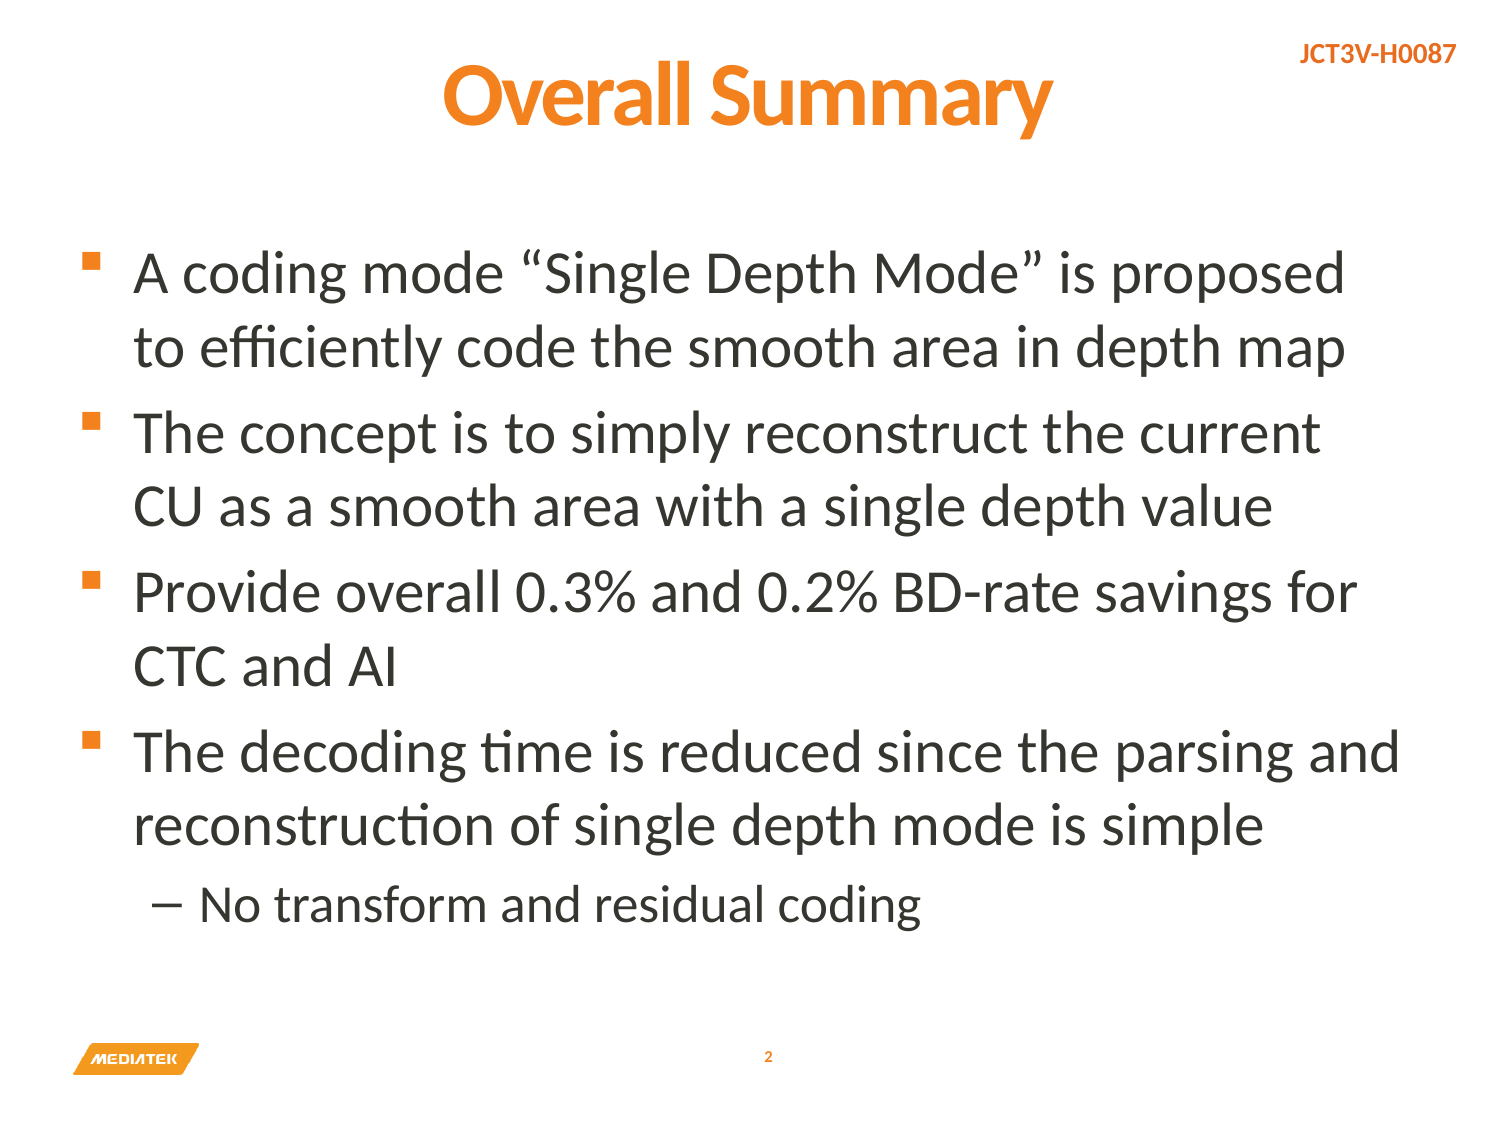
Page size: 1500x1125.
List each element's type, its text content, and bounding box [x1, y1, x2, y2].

picture [73, 1050, 199, 1075]
title Overall Summary [87, 47, 1410, 200]
slide_number 2 [711, 1022, 788, 1089]
list A coding mode “Single Depth Mode” is proposed to efficiently code the smooth area in depth map The concept is to simply reconstruct the current CU as a smooth area with a single depth value Provide overall 0.3% and 0.2% BD-rate savings for CTC and AI The decoding time is reduced since the parsing and reconstruction of single depth mode is simple No transform and residual coding [62, 224, 1424, 1050]
